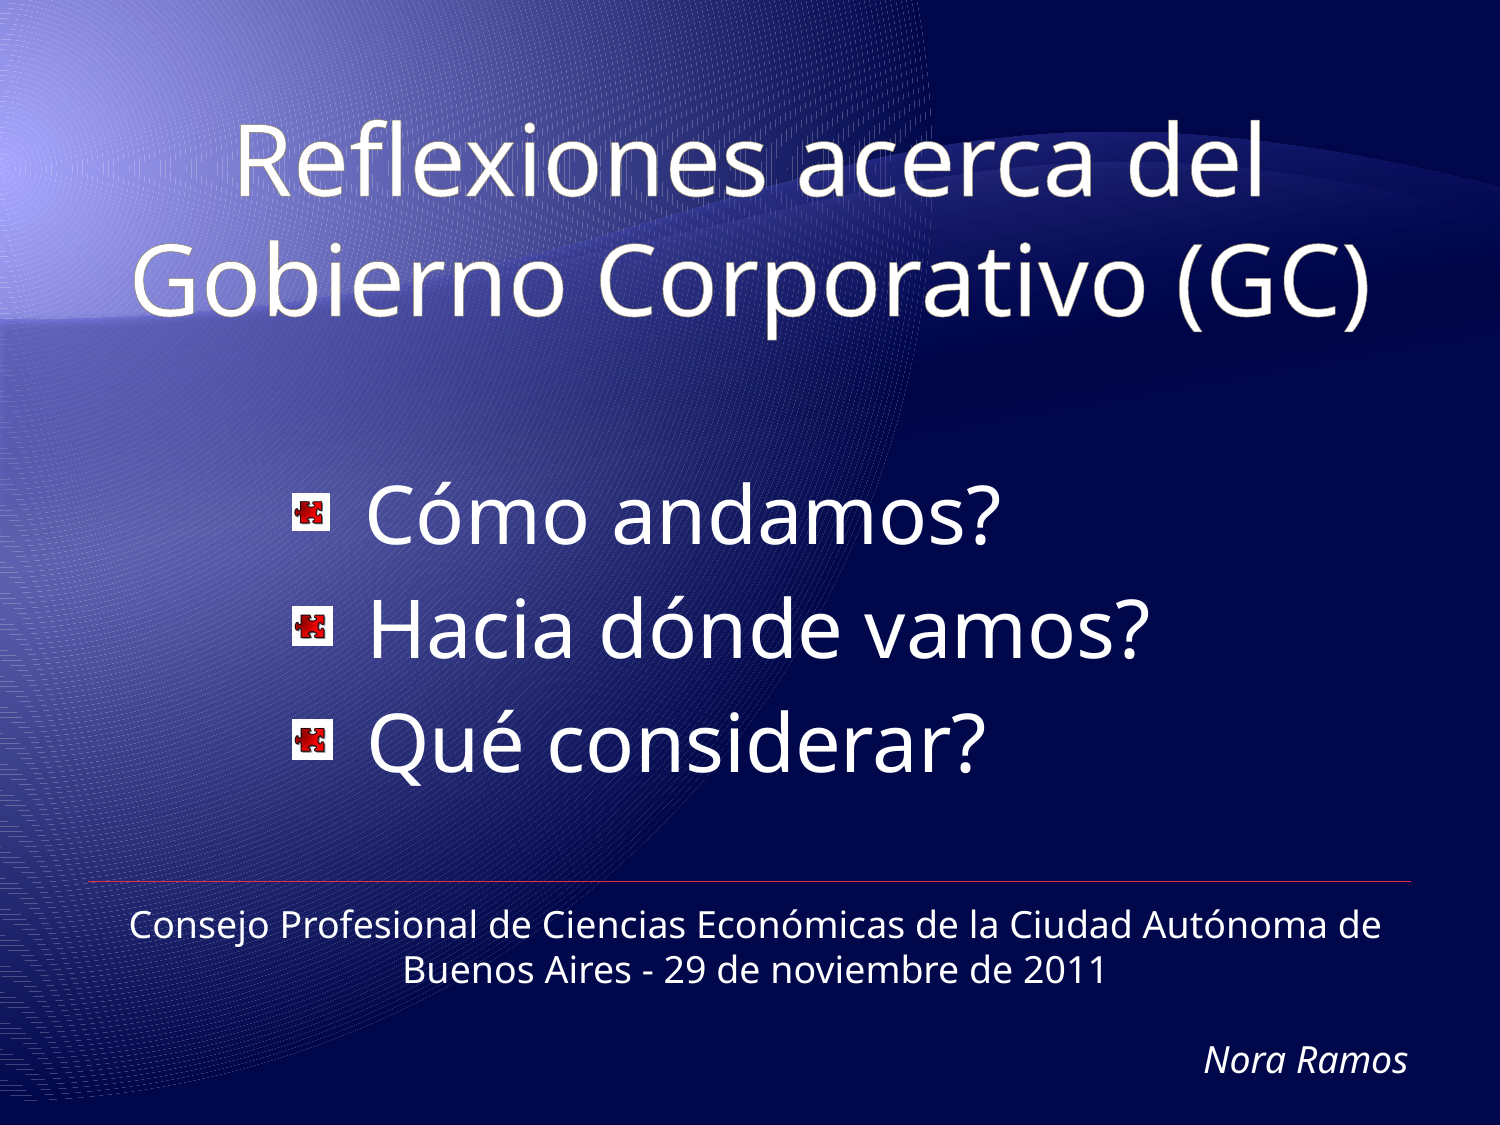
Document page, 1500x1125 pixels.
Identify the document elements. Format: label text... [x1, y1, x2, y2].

text_box Consejo Profesional de Ciencias Económicas de la Ciudad Autónoma de Buenos Aires - 29 de noviembre de 2011 Nora Ramos [88, 893, 1424, 1088]
title Reflexiones acerca del Gobierno Corporativo (GC) [75, 87, 1425, 338]
list Cómo andamos? Hacia dónde vamos? Qué considerar? [277, 456, 1317, 799]
picture [292, 493, 330, 531]
picture [292, 719, 333, 760]
picture [292, 606, 333, 646]
